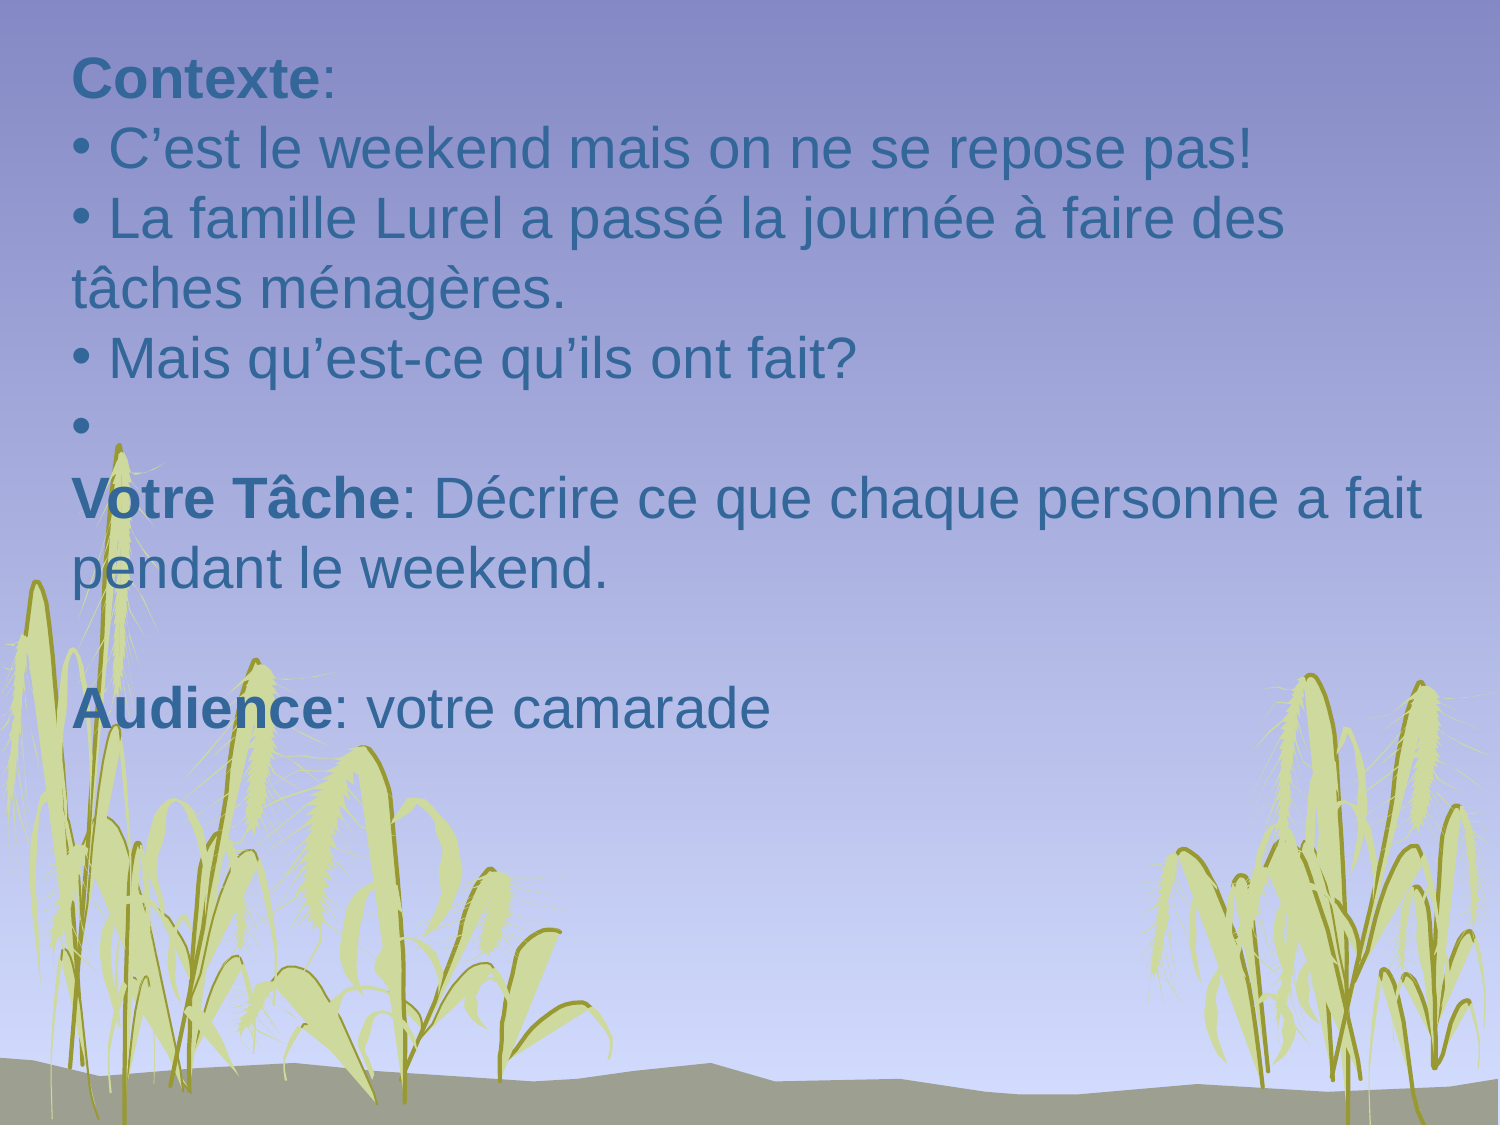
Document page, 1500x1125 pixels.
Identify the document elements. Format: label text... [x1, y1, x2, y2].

text_box Contexte: C’est le weekend mais on ne se repose pas! La famille Lurel a passé la journée à faire des tâches ménagères. Mais qu’est-ce qu’ils ont fait? Votre Tâche: Décrire ce que chaque personne a fait pendant le weekend. Audience: votre camarade [56, 33, 1441, 818]
